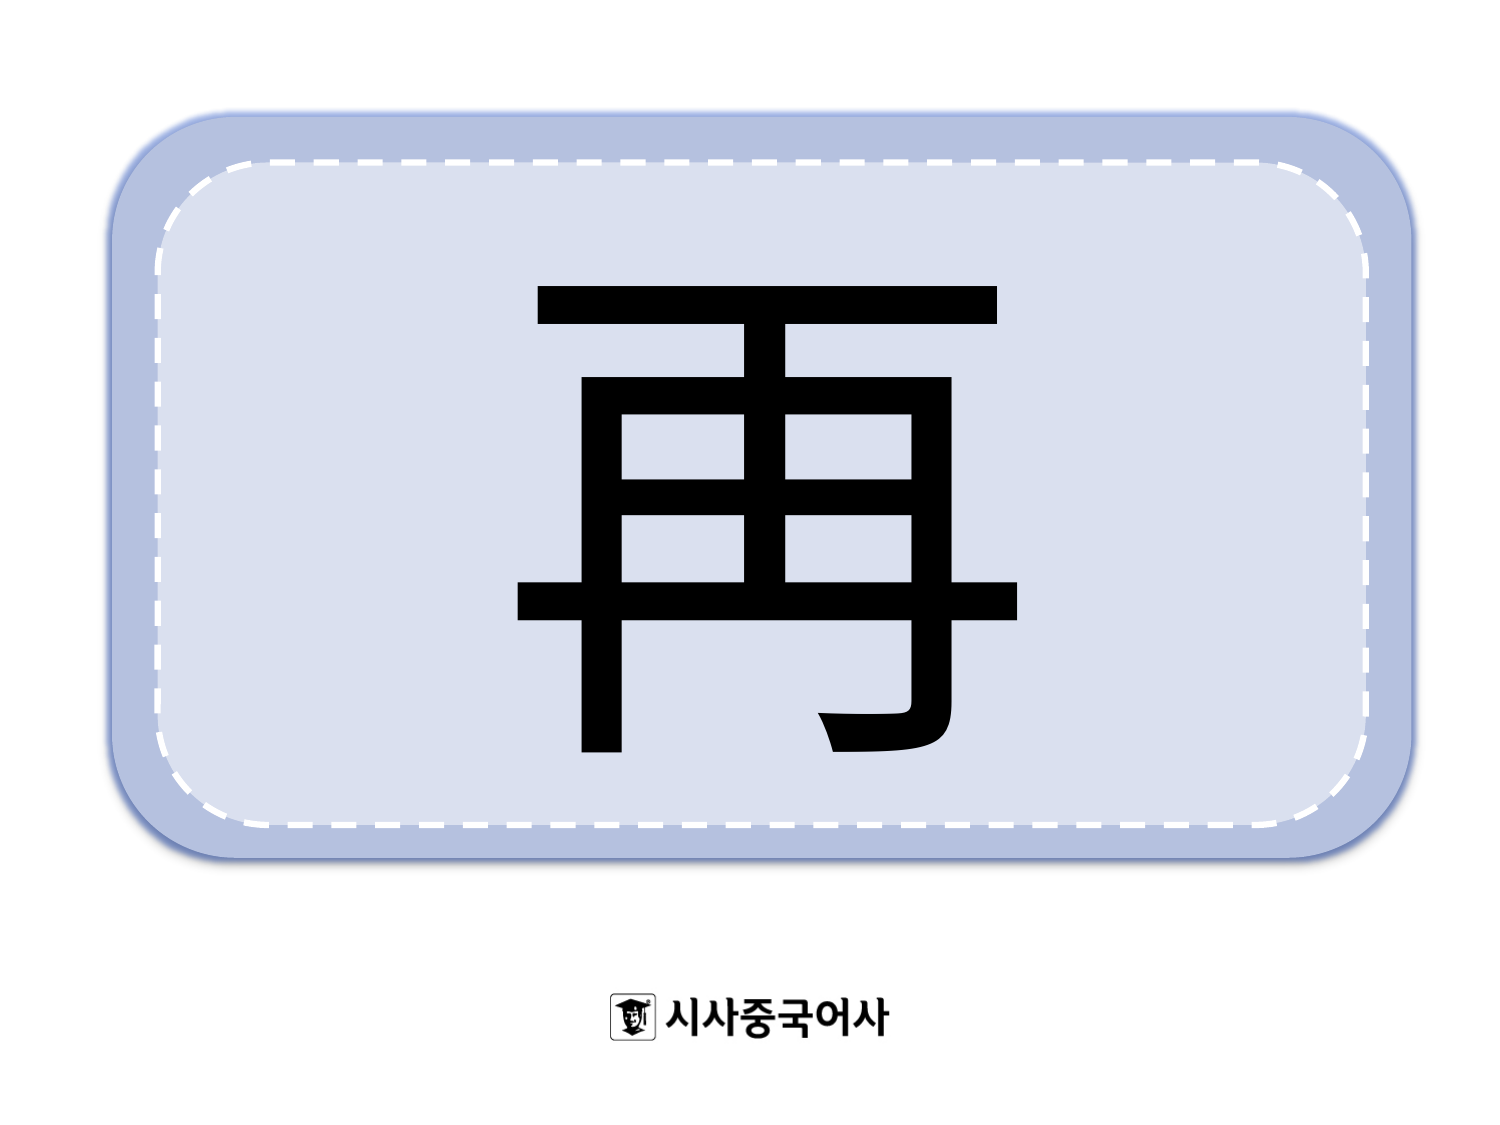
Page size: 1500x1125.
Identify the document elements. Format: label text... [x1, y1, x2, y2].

text_box 再 [162, 160, 1371, 824]
picture [602, 987, 898, 1047]
